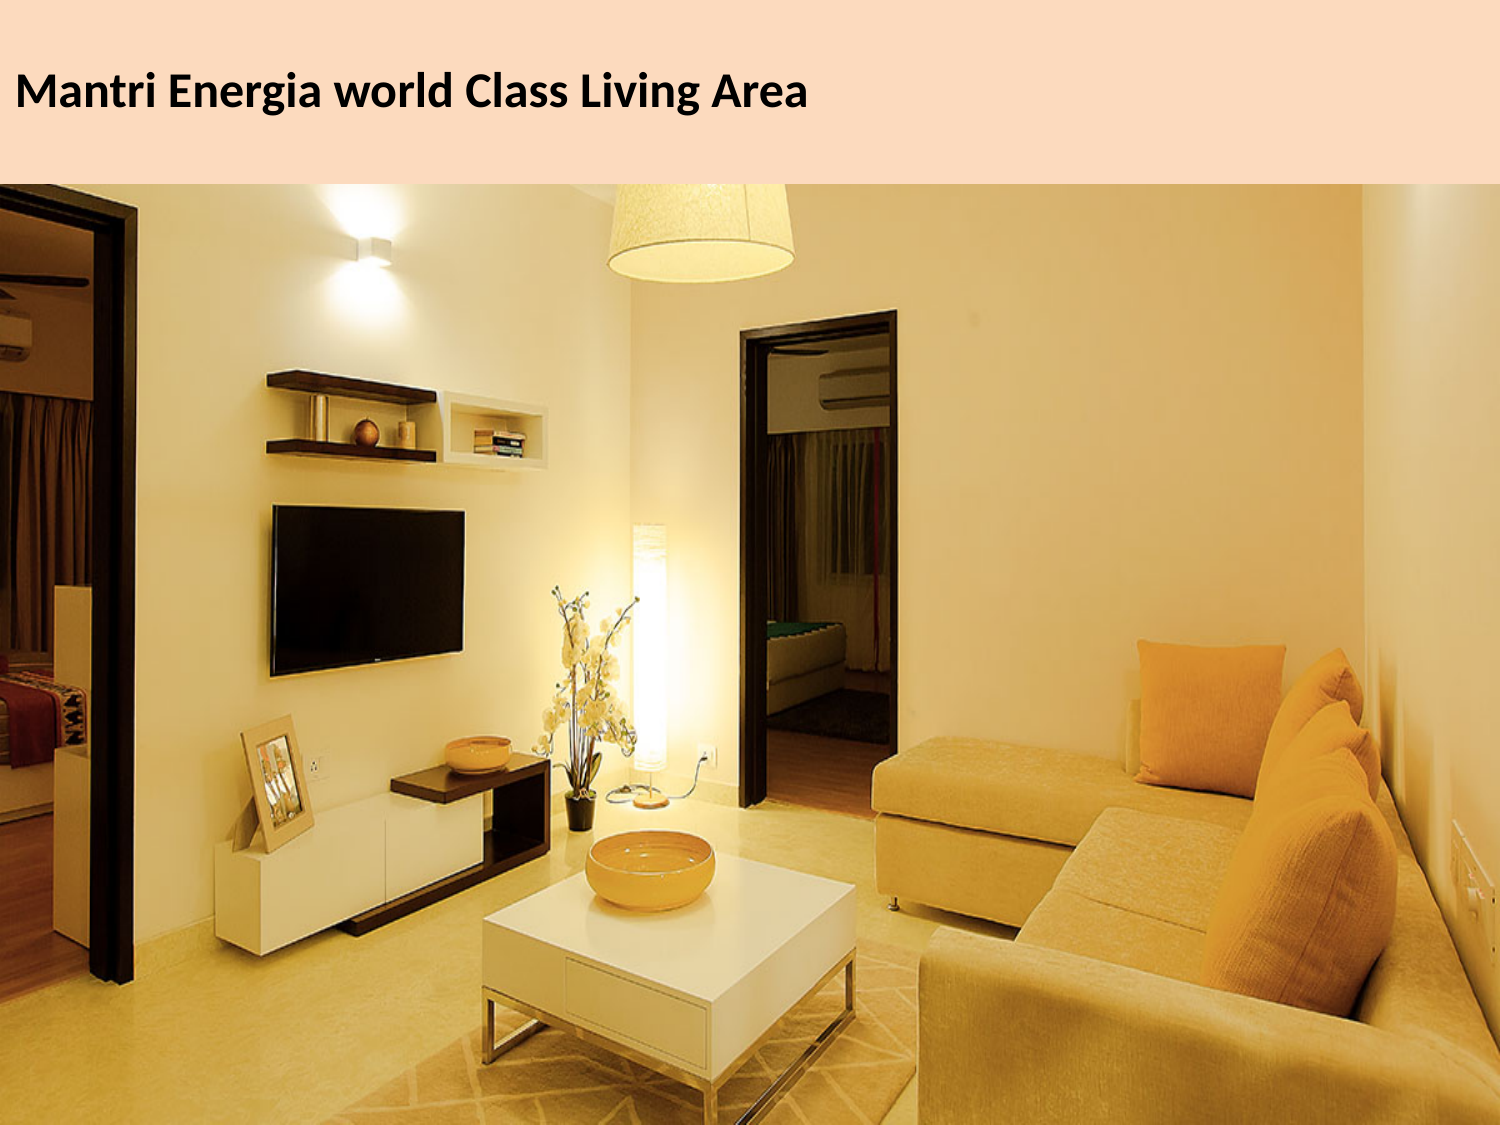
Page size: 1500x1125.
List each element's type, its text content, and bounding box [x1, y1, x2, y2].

text_box Mantri Energia world Class Living Area [0, 49, 1500, 183]
picture [0, 183, 1500, 1125]
